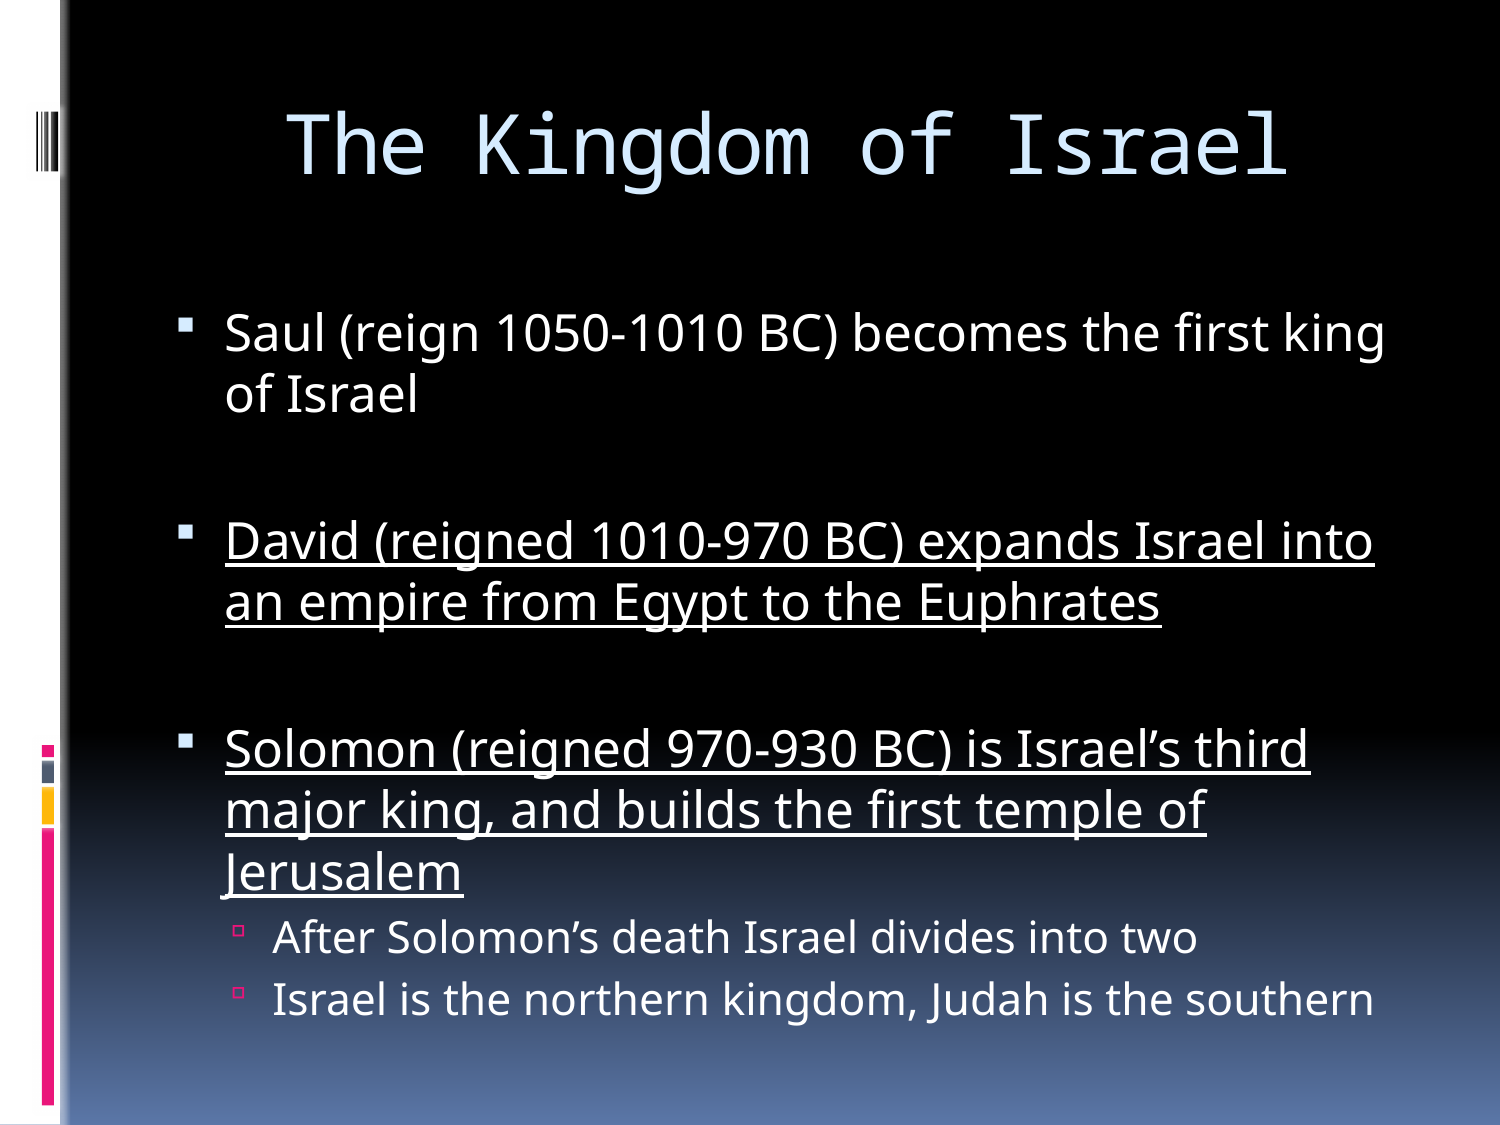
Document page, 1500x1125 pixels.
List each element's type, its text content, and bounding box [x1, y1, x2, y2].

title The Kingdom of Israel [150, 83, 1425, 234]
list Saul (reign 1050-1010 BC) becomes the first king of Israel David (reigned 1010-970 BC) expands Israel into an empire from Egypt to the Euphrates Solomon (reigned 970-930 BC) is Israel’s third major king, and builds the first temple of Jerusalem After Solomon’s death Israel divides into two Israel is the northern kingdom, Judah is the southern [150, 292, 1425, 1043]
